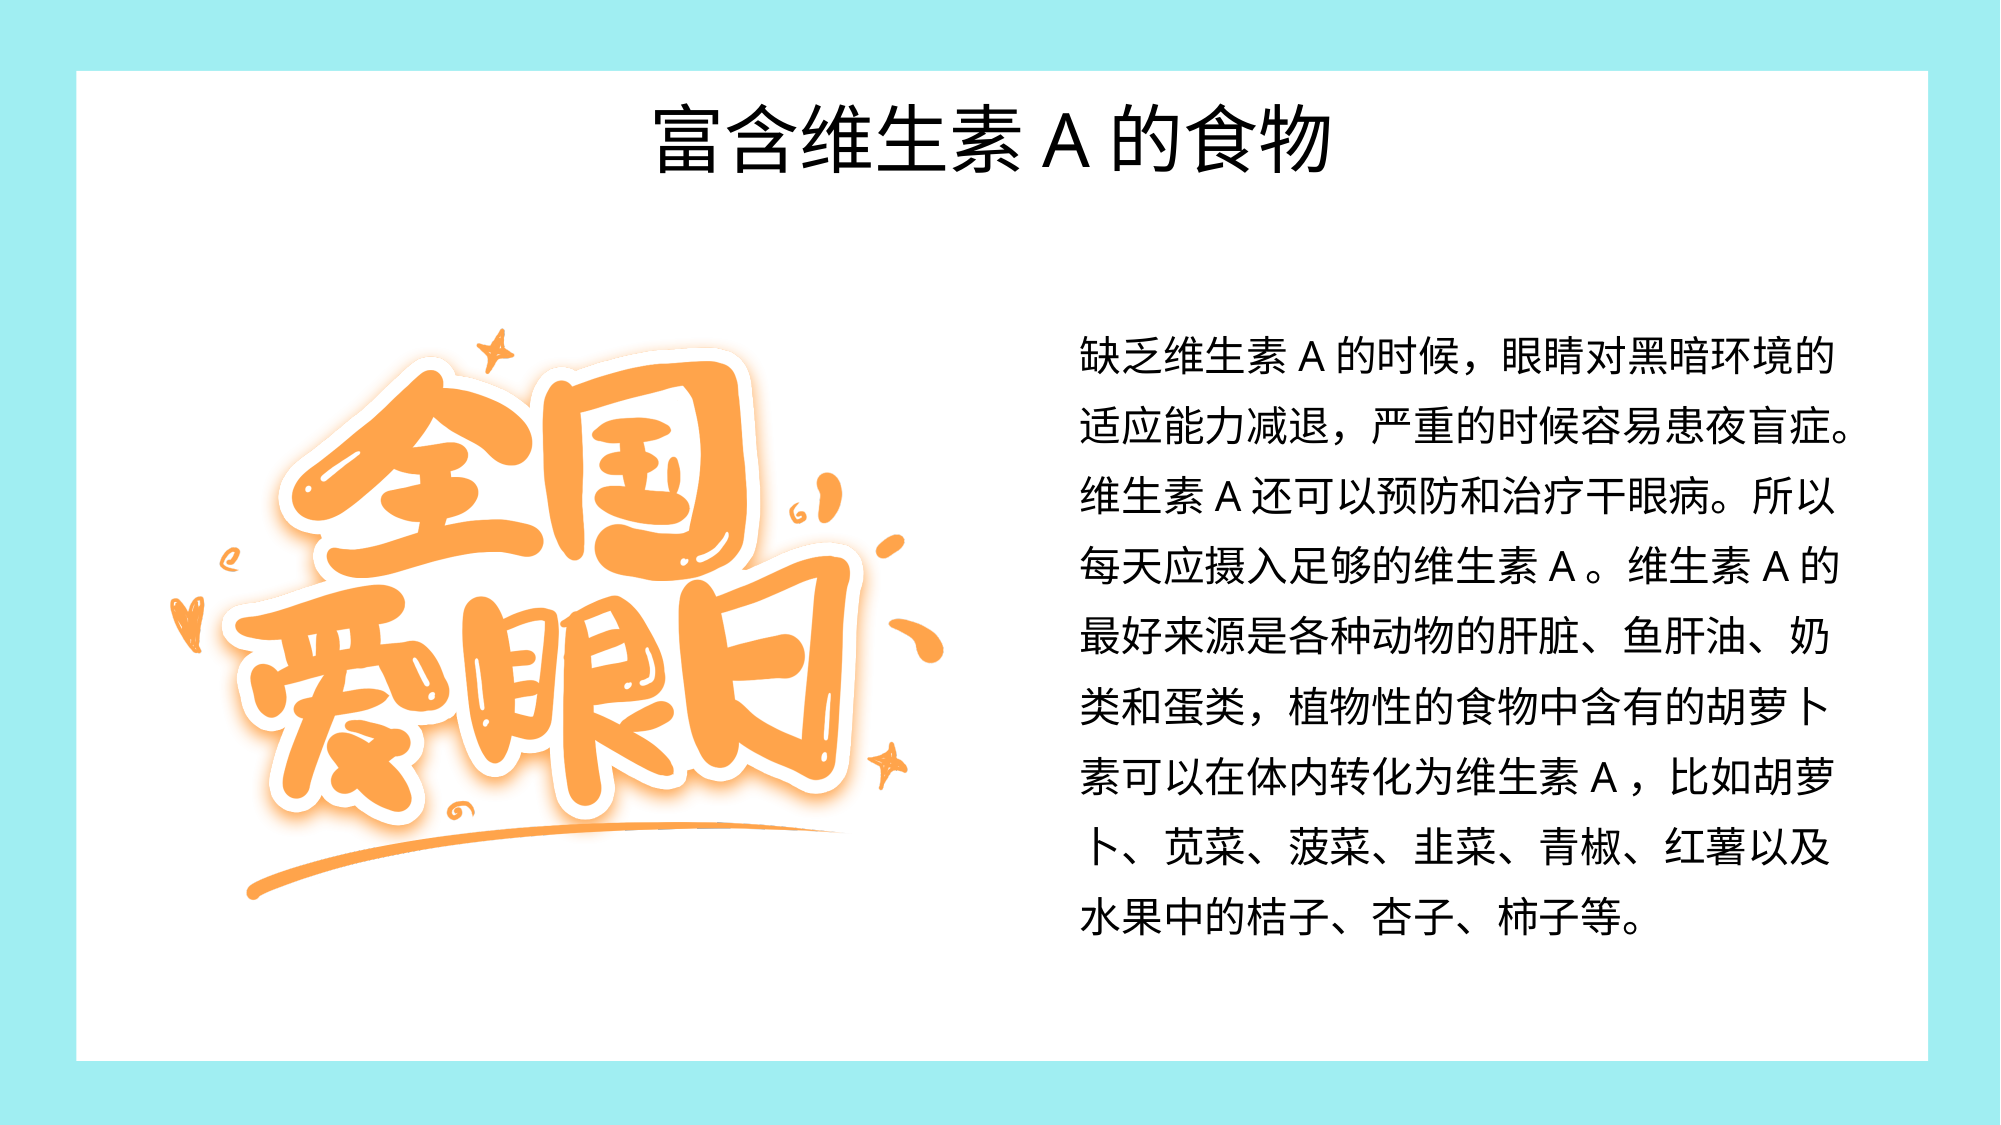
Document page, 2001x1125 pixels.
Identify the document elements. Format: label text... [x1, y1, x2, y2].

text_box 缺乏维生素A的时候，眼睛对黑暗环境的适应能力减退，严重的时候容易患夜盲症。维生素A还可以预防和治疗干眼病。所以每天应摄入足够的维生素A。维生素A的最好来源是各种动物的肝脏、鱼肝油、奶类和蛋类，植物性的食物中含有的胡萝卜素可以在体内转化为维生素A，比如胡萝卜、苋菜、菠菜、韭菜、青椒、红薯以及水果中的桔子、杏子、柿子等。 [1064, 302, 1868, 948]
picture [161, 302, 965, 906]
text_box 富含维生素A的食物 [634, 95, 1348, 191]
